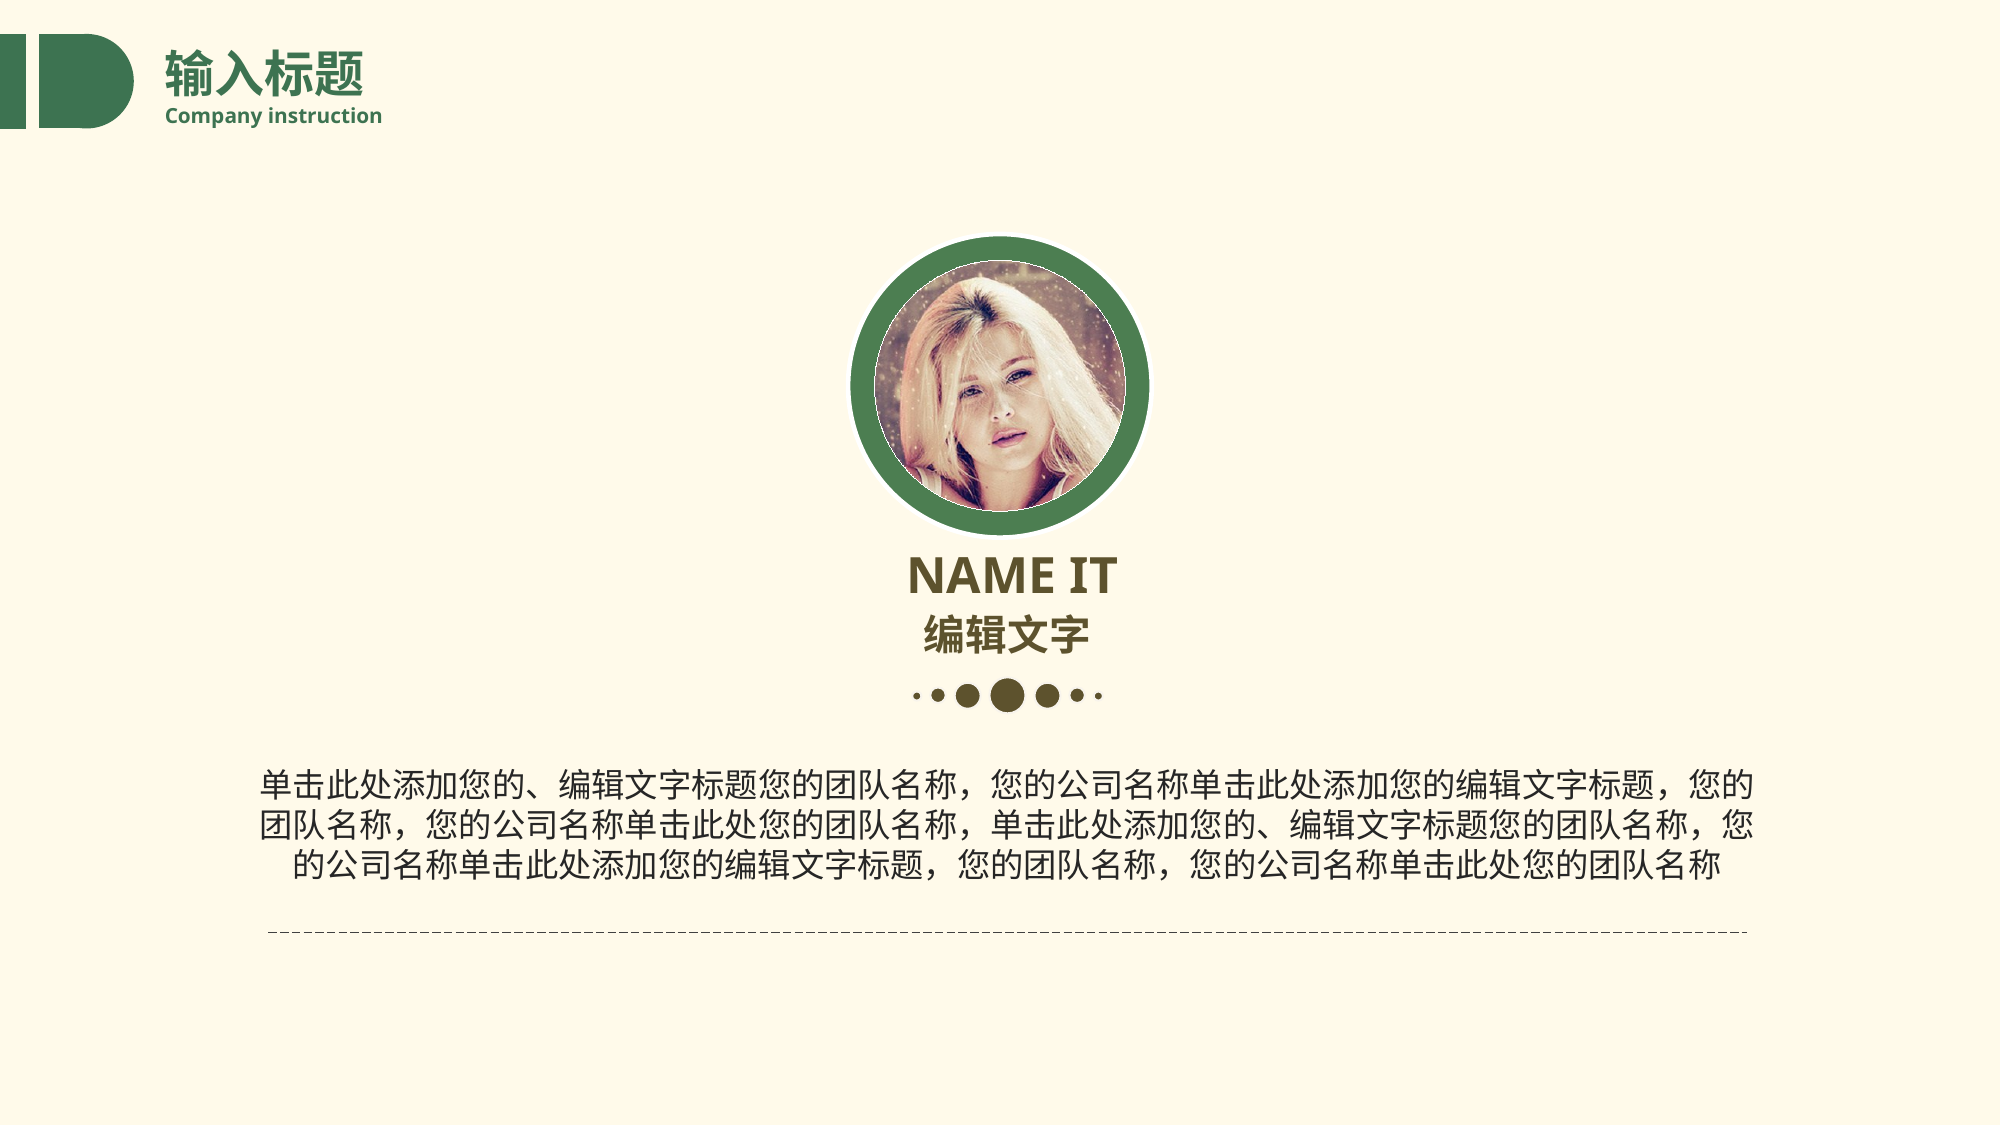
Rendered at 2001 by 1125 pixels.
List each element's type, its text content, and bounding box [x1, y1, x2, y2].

text_box Company instruction [150, 95, 399, 135]
text_box [0, 34, 26, 129]
text_box 编辑文字 [909, 611, 1106, 667]
text_box 单击此处添加您的、编辑文字标题您的团队名称，您的公司名称单击此处添加您的编辑文字标题，您的团队名称，您的公司名称单击此处您的团队名称，单击此处添加您的、编辑文字标题您的团队名称，您的公司名称单击此处添加您的编辑文字标题，您的团队名称，您的公司名称单击此处您的团队名称 [232, 756, 1783, 971]
text_box 输入标题 [149, 34, 380, 110]
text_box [912, 677, 1103, 714]
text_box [848, 233, 1152, 538]
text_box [40, 34, 133, 128]
text_box NAME IT [891, 538, 1147, 611]
